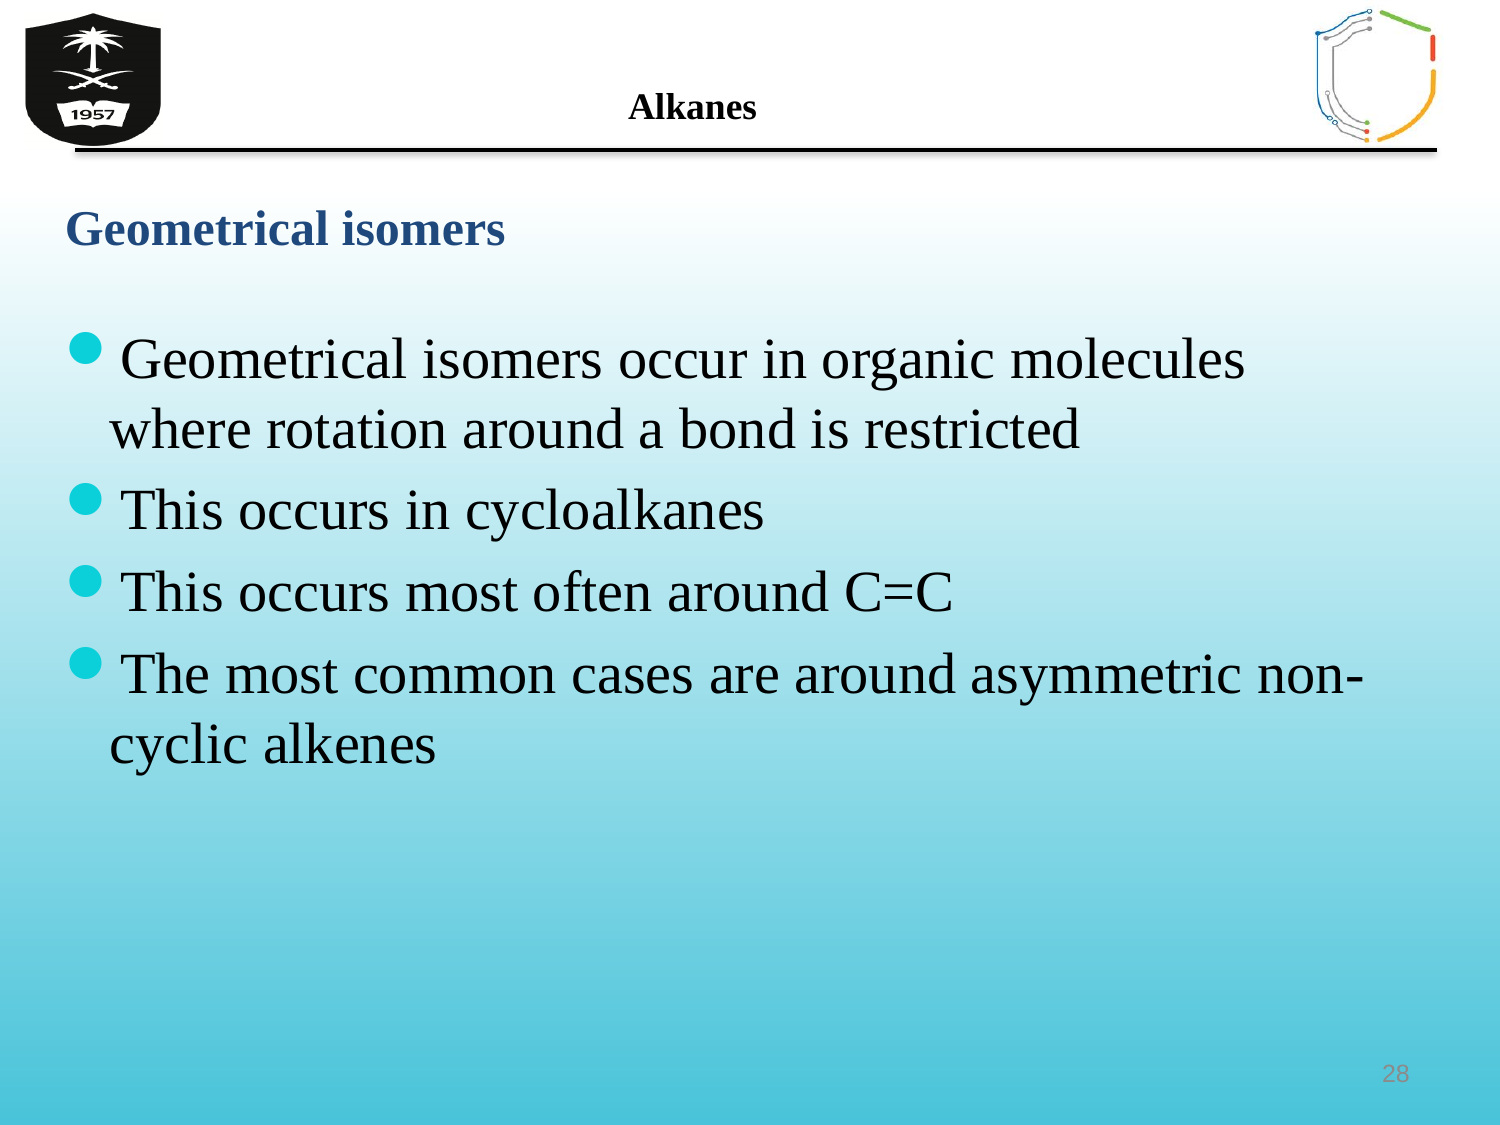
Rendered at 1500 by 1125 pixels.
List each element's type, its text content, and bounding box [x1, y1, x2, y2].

picture [24, 12, 163, 151]
slide_number 28 [1074, 1042, 1425, 1103]
text_box Geometrical isomers occur in organic molecules where rotation around a bond is restricted This occurs in cycloalkanes This occurs most often around C=C The most common cases are around asymmetric non-cyclic alkenes [49, 312, 1400, 988]
text_box Alkanes [613, 74, 773, 135]
text_box Geometrical isomers [49, 187, 575, 288]
picture [1287, 0, 1463, 165]
